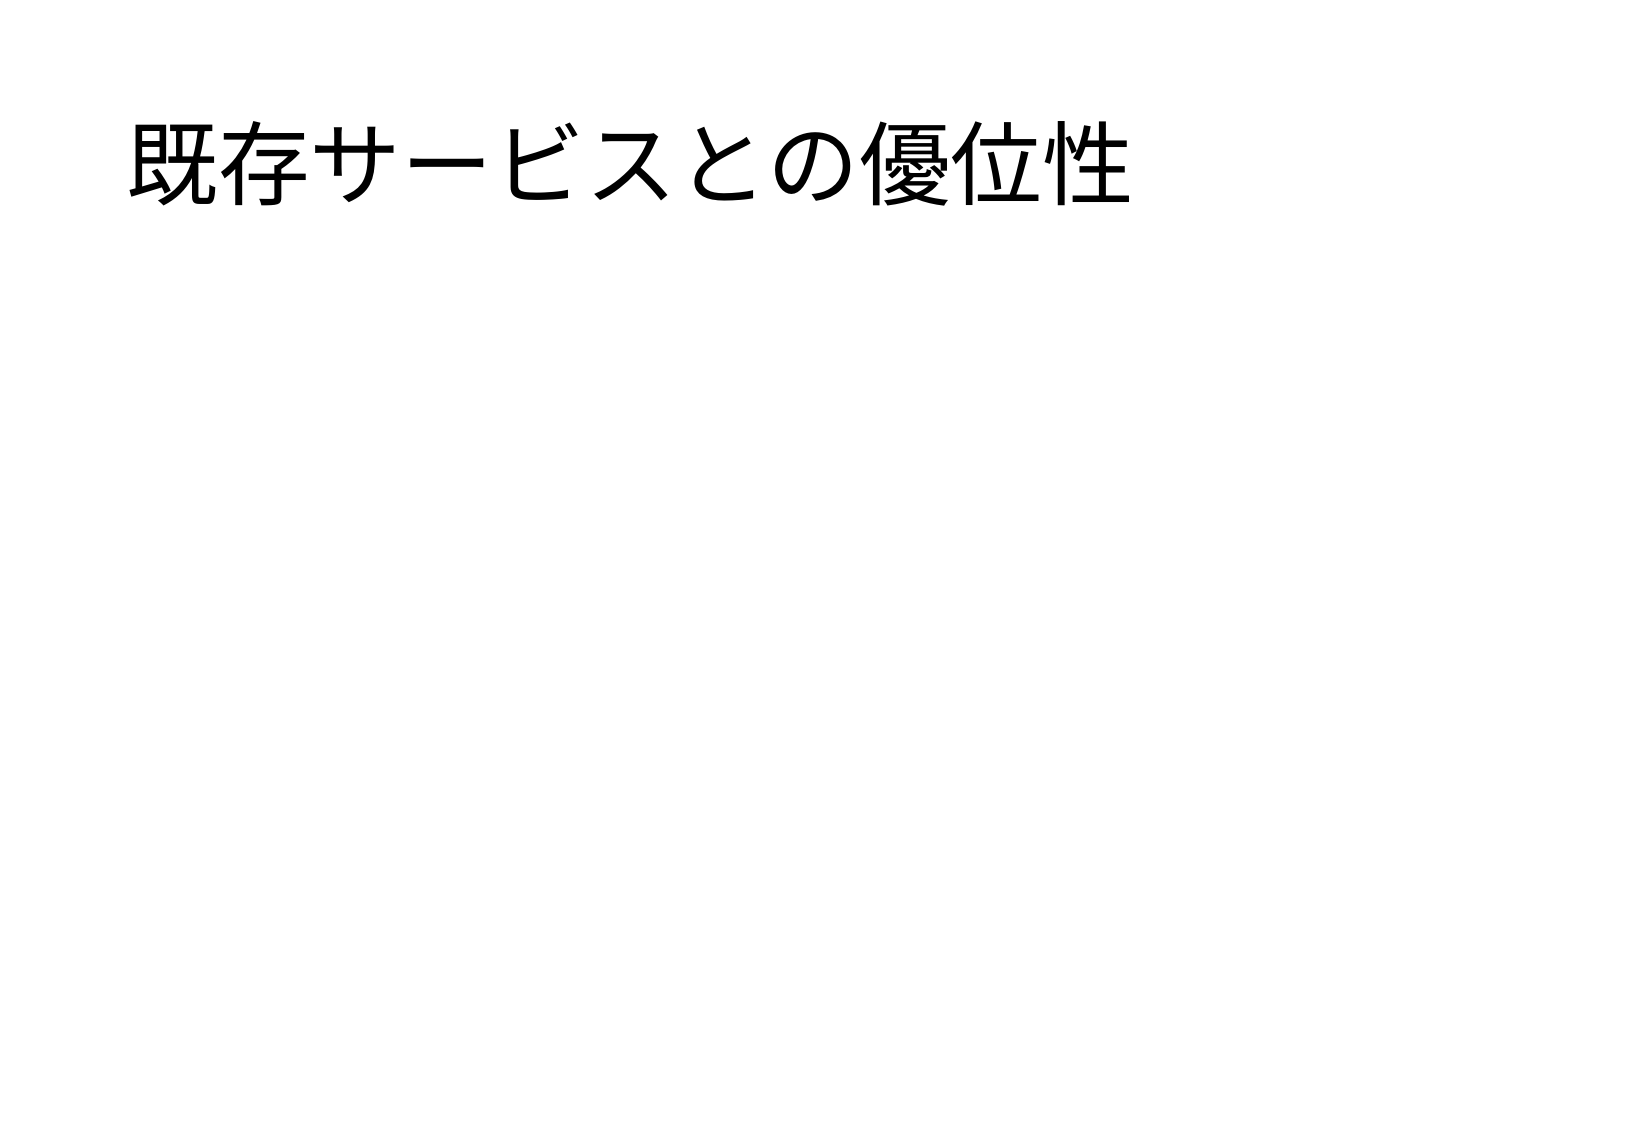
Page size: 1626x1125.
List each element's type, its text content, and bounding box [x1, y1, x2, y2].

title 既存サービスとの優位性 [111, 59, 1514, 278]
